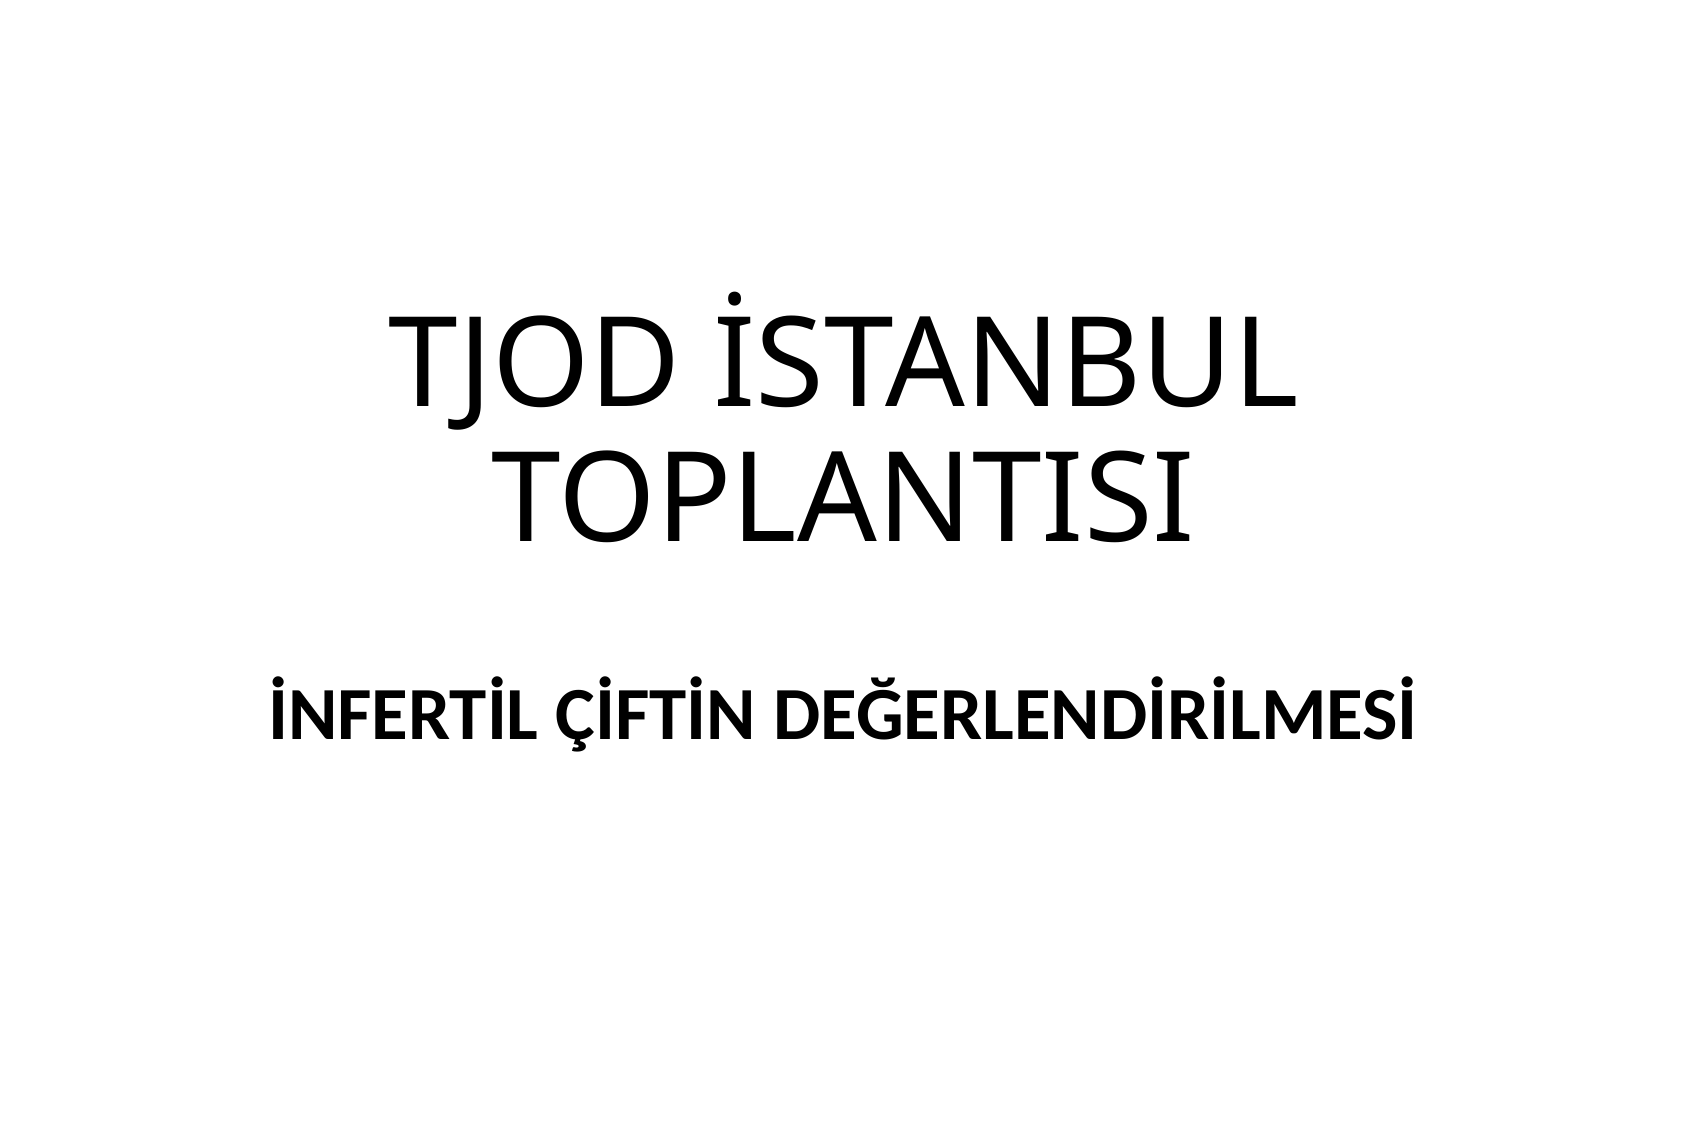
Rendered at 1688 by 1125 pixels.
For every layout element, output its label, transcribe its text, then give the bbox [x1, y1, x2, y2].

title TJOD İSTANBUL TOPLANTISI [126, 184, 1561, 576]
subtitle İNFERTİL ÇİFTİN DEĞERLENDİRİLMESİ [210, 667, 1477, 939]
